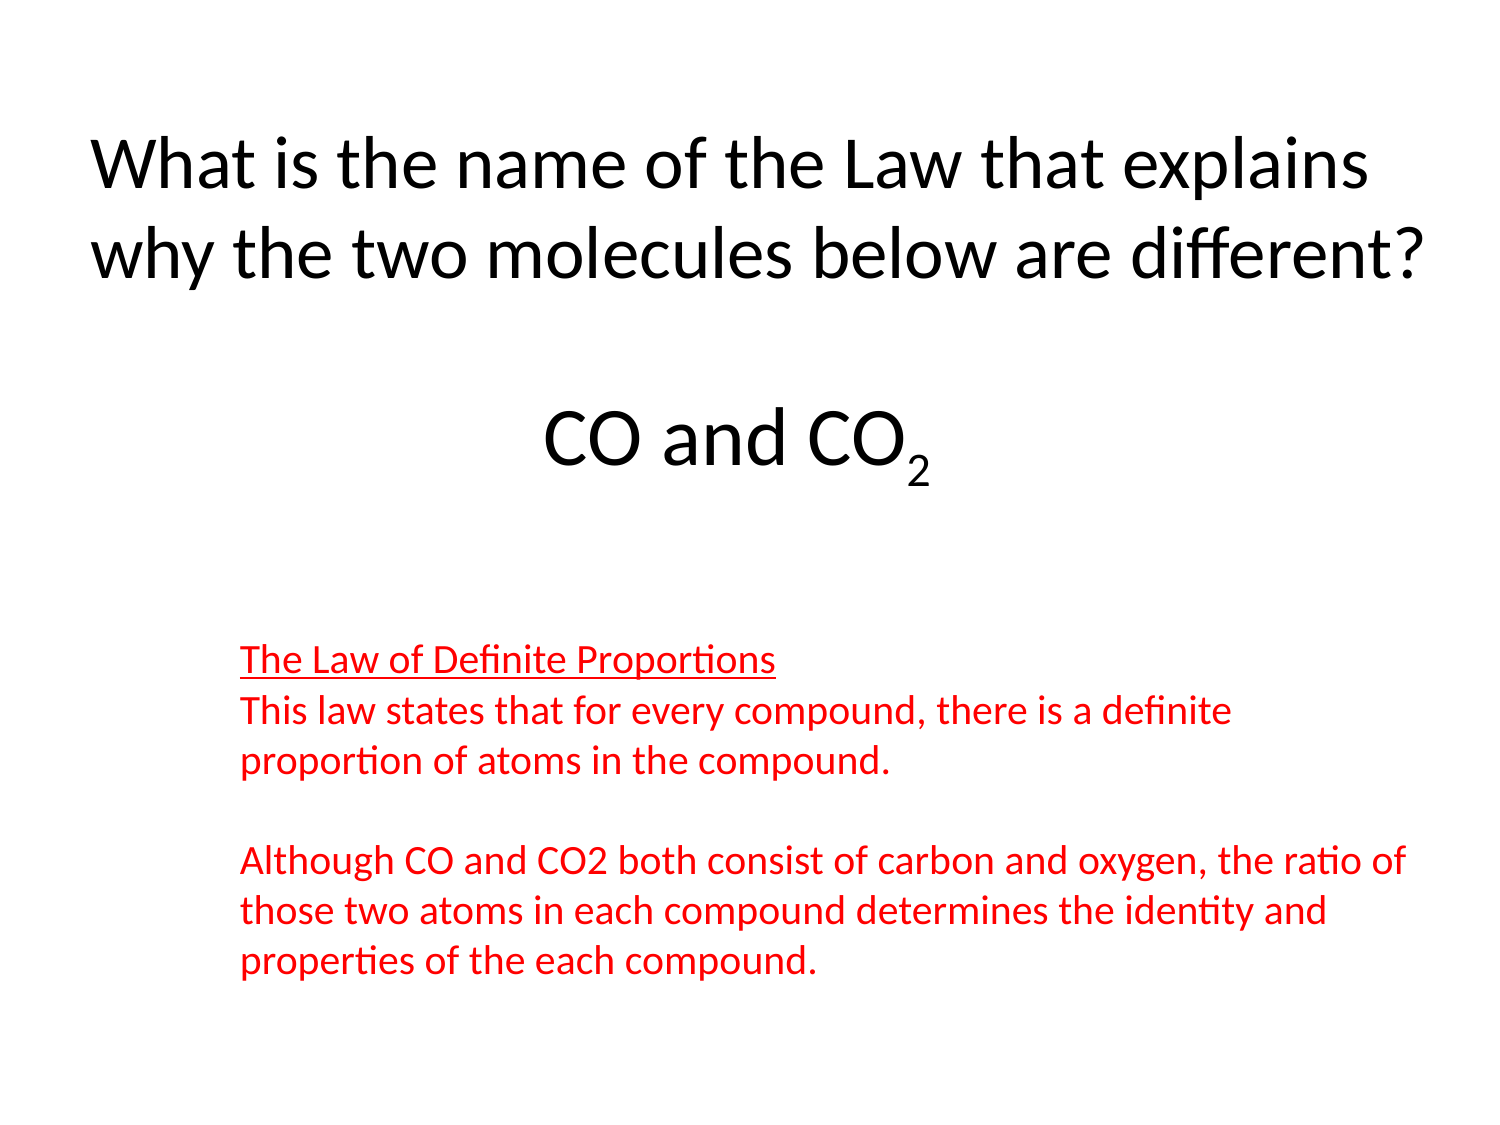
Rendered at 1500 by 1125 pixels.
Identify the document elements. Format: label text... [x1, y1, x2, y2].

text_box The Law of Definite Proportions This law states that for every compound, there is a definite proportion of atoms in the compound. Although CO and CO2 both consist of carbon and oxygen, the ratio of those two atoms in each compound determines the identity and properties of the each compound. [224, 624, 1438, 990]
text_box CO and CO2 [529, 374, 946, 504]
title What is the name of the Law that explains why the two molecules below are different? [75, 45, 1463, 363]
